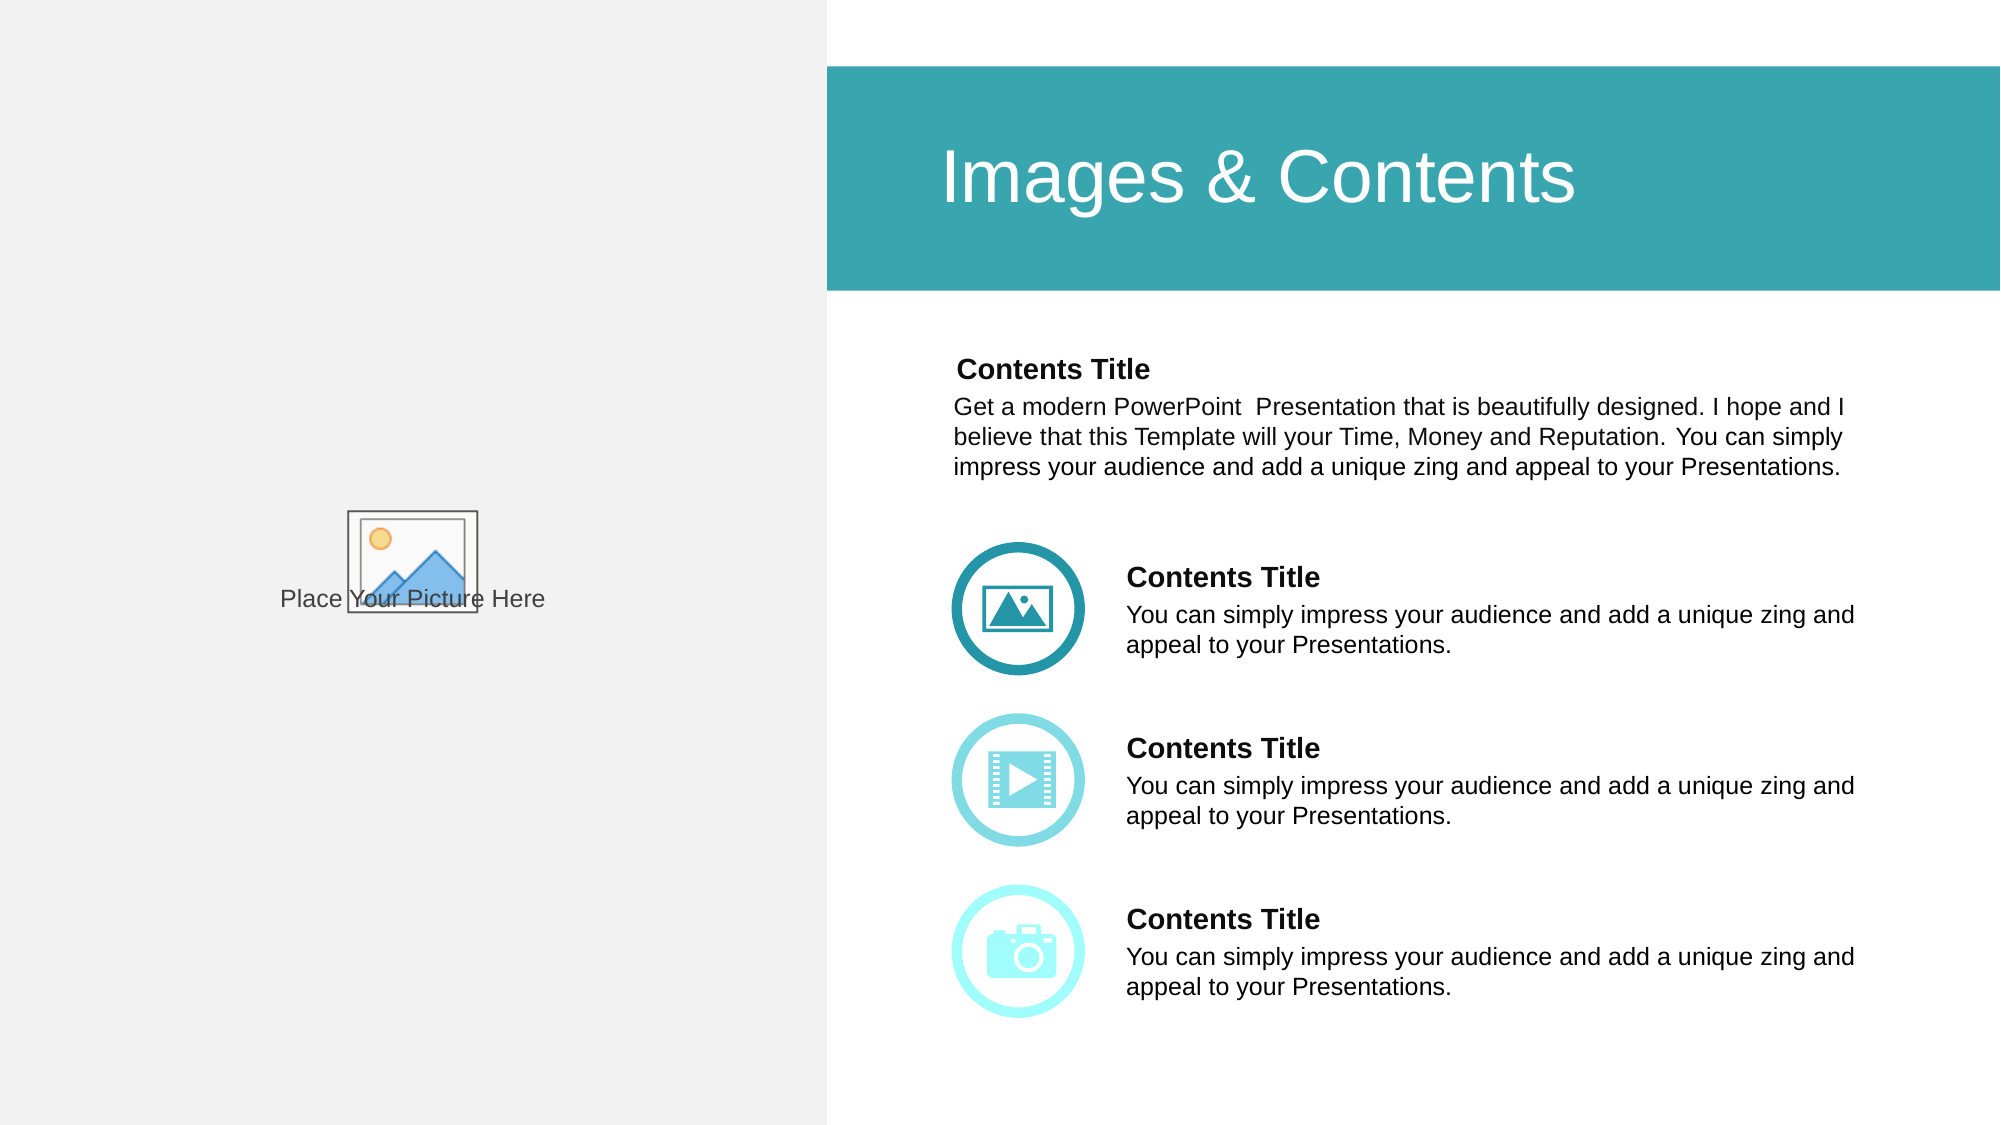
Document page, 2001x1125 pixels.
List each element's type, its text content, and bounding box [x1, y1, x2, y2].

text_box [955, 546, 1081, 672]
text_box [987, 750, 1057, 809]
text_box [955, 888, 1081, 1014]
picture [0, 0, 827, 1125]
text_box [985, 923, 1058, 980]
text_box [981, 585, 1054, 633]
text_box [827, 65, 2000, 292]
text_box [1108, 550, 1890, 667]
text_box [955, 717, 1081, 843]
title Images & Contents [925, 120, 1905, 237]
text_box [1108, 721, 1890, 838]
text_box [1108, 893, 1890, 1010]
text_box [939, 342, 1883, 490]
